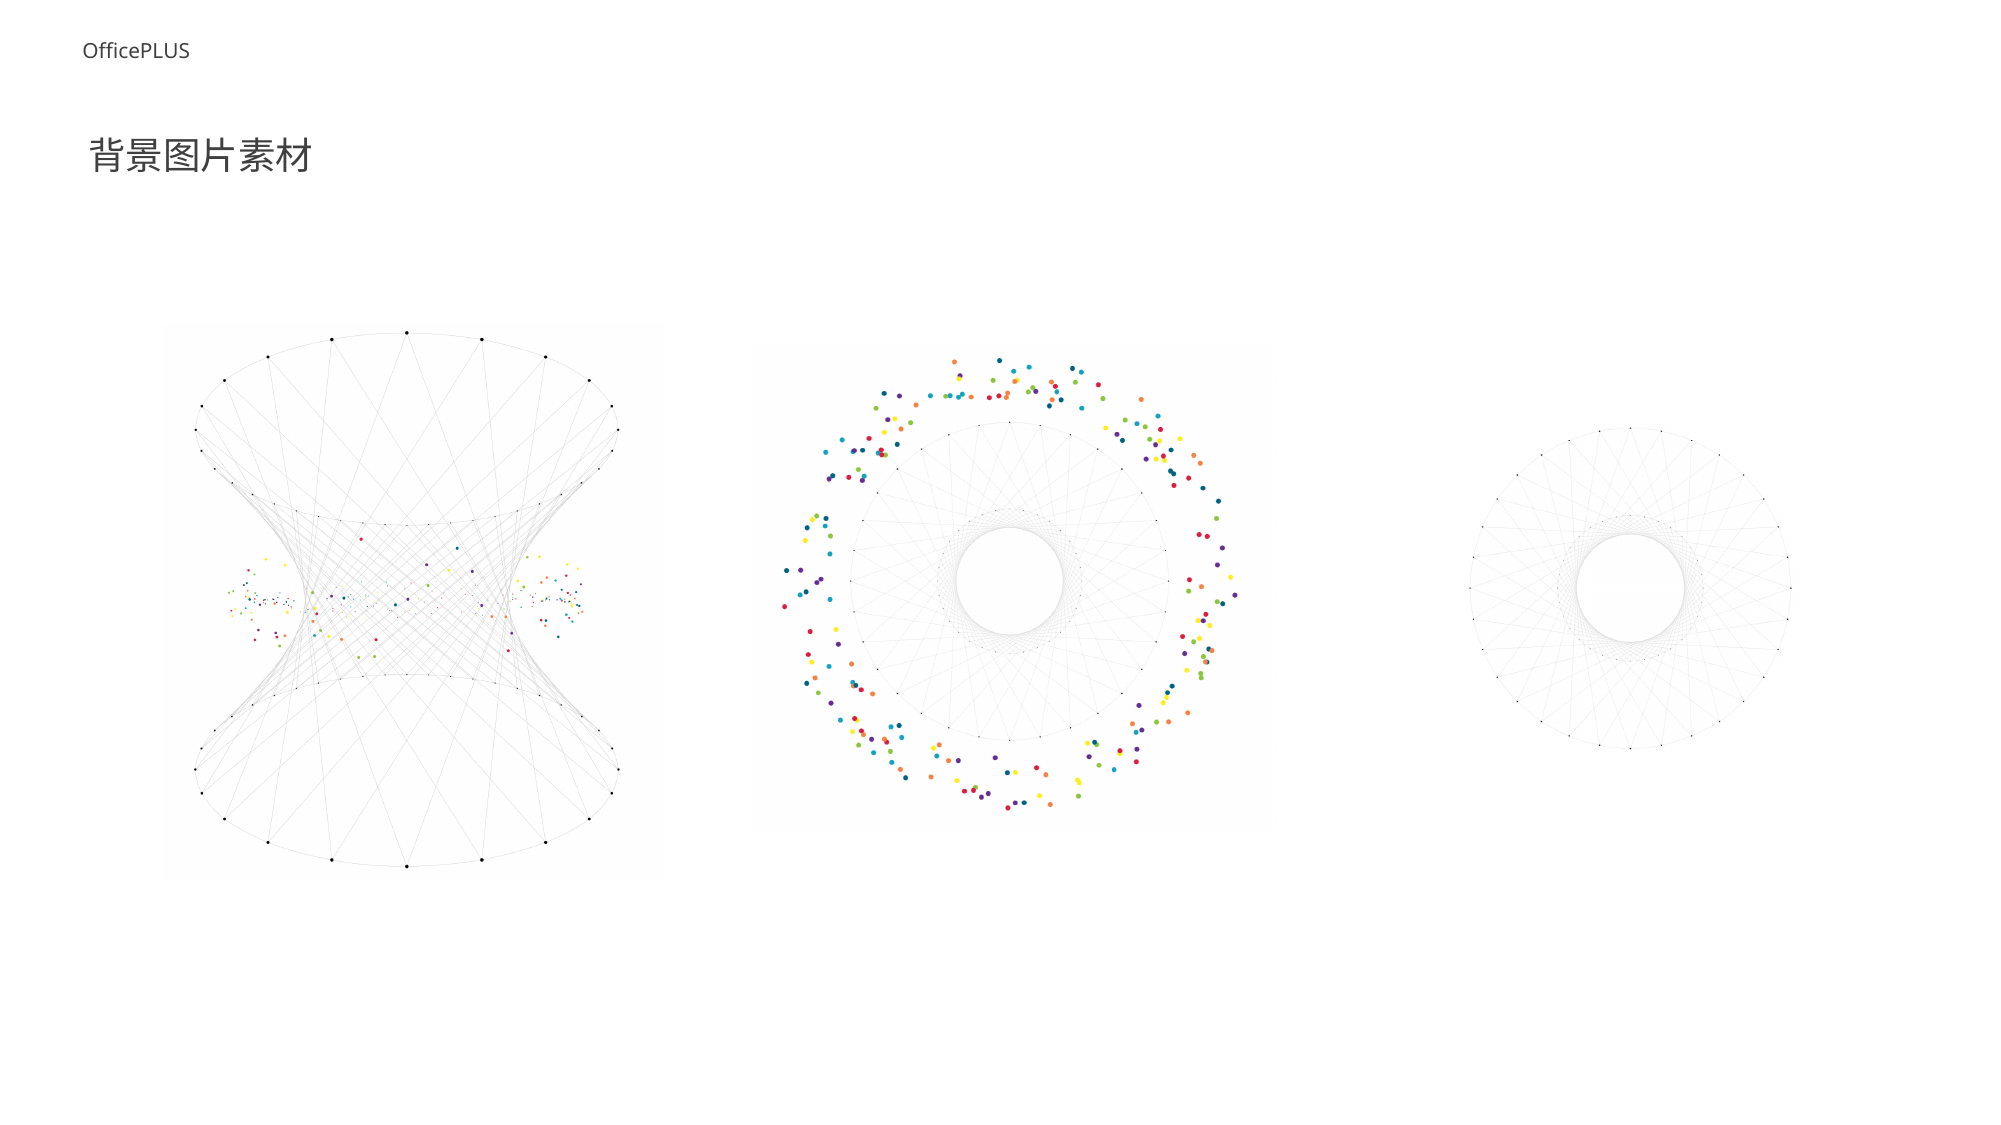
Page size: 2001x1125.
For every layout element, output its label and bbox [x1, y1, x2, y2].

picture [162, 323, 666, 880]
picture [1465, 420, 1801, 756]
picture [752, 344, 1278, 833]
